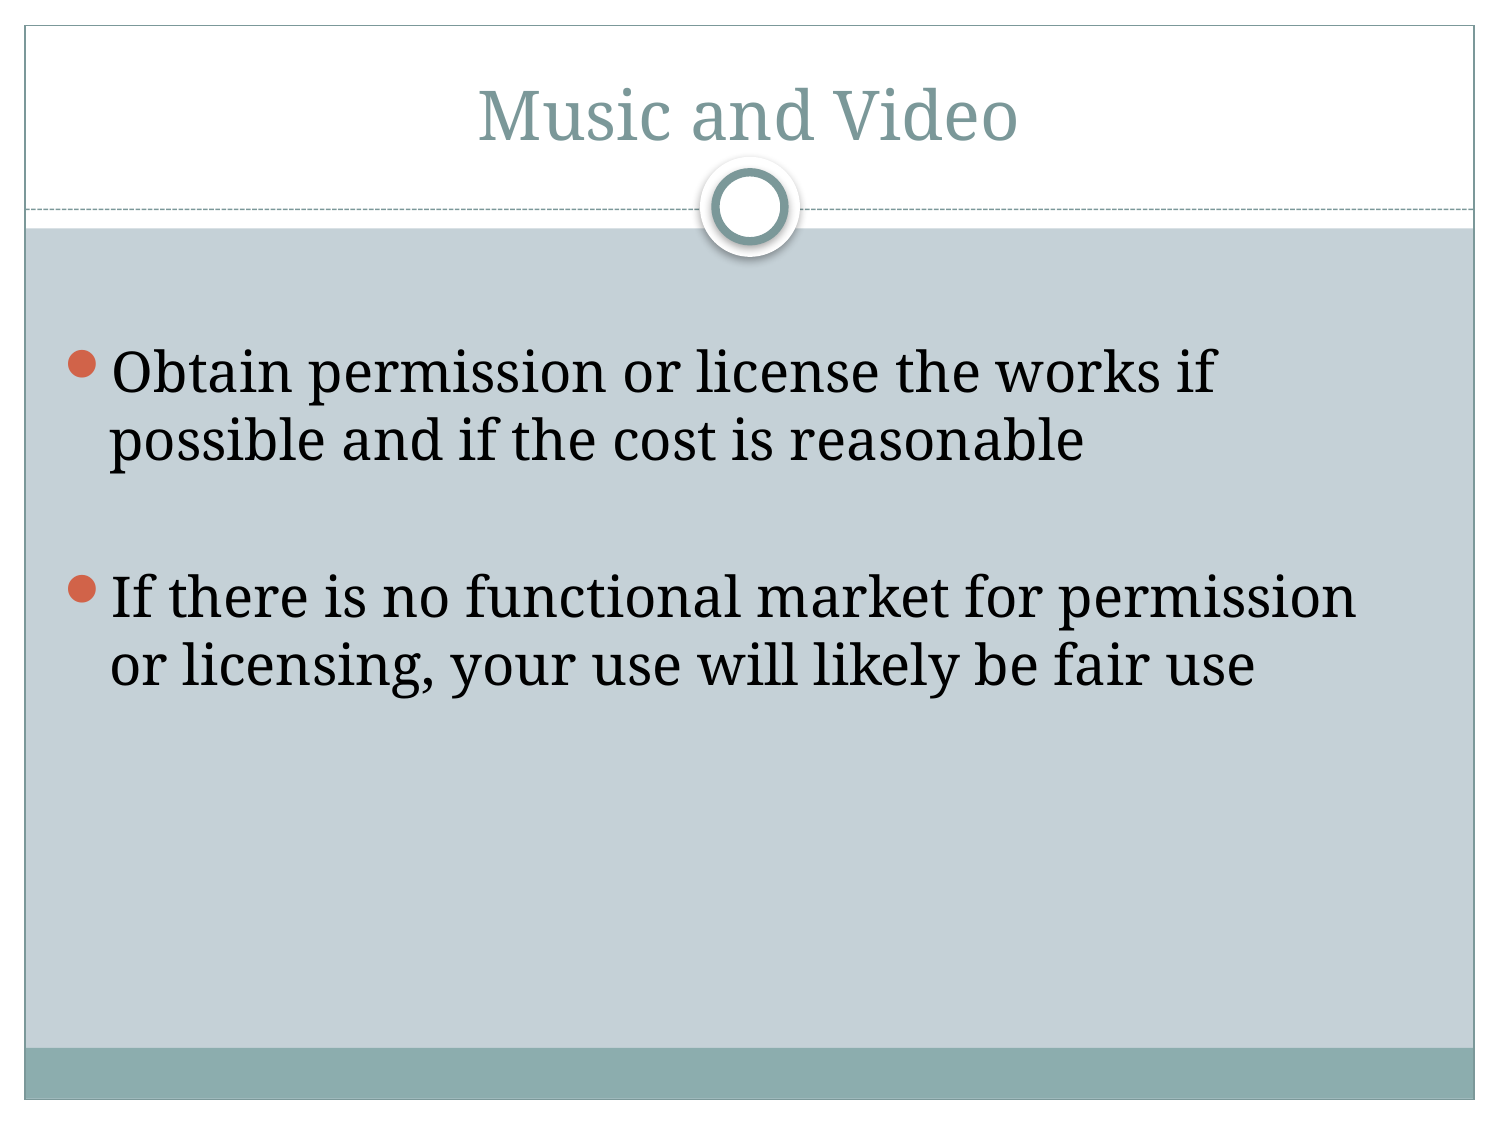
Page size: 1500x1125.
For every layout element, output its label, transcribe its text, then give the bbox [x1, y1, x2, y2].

title Music and Video [49, 37, 1450, 162]
list Obtain permission or license the works if possible and if the cost is reasonable If there is no functional market for permission or licensing, your use will likely be fair use [49, 250, 1445, 1001]
